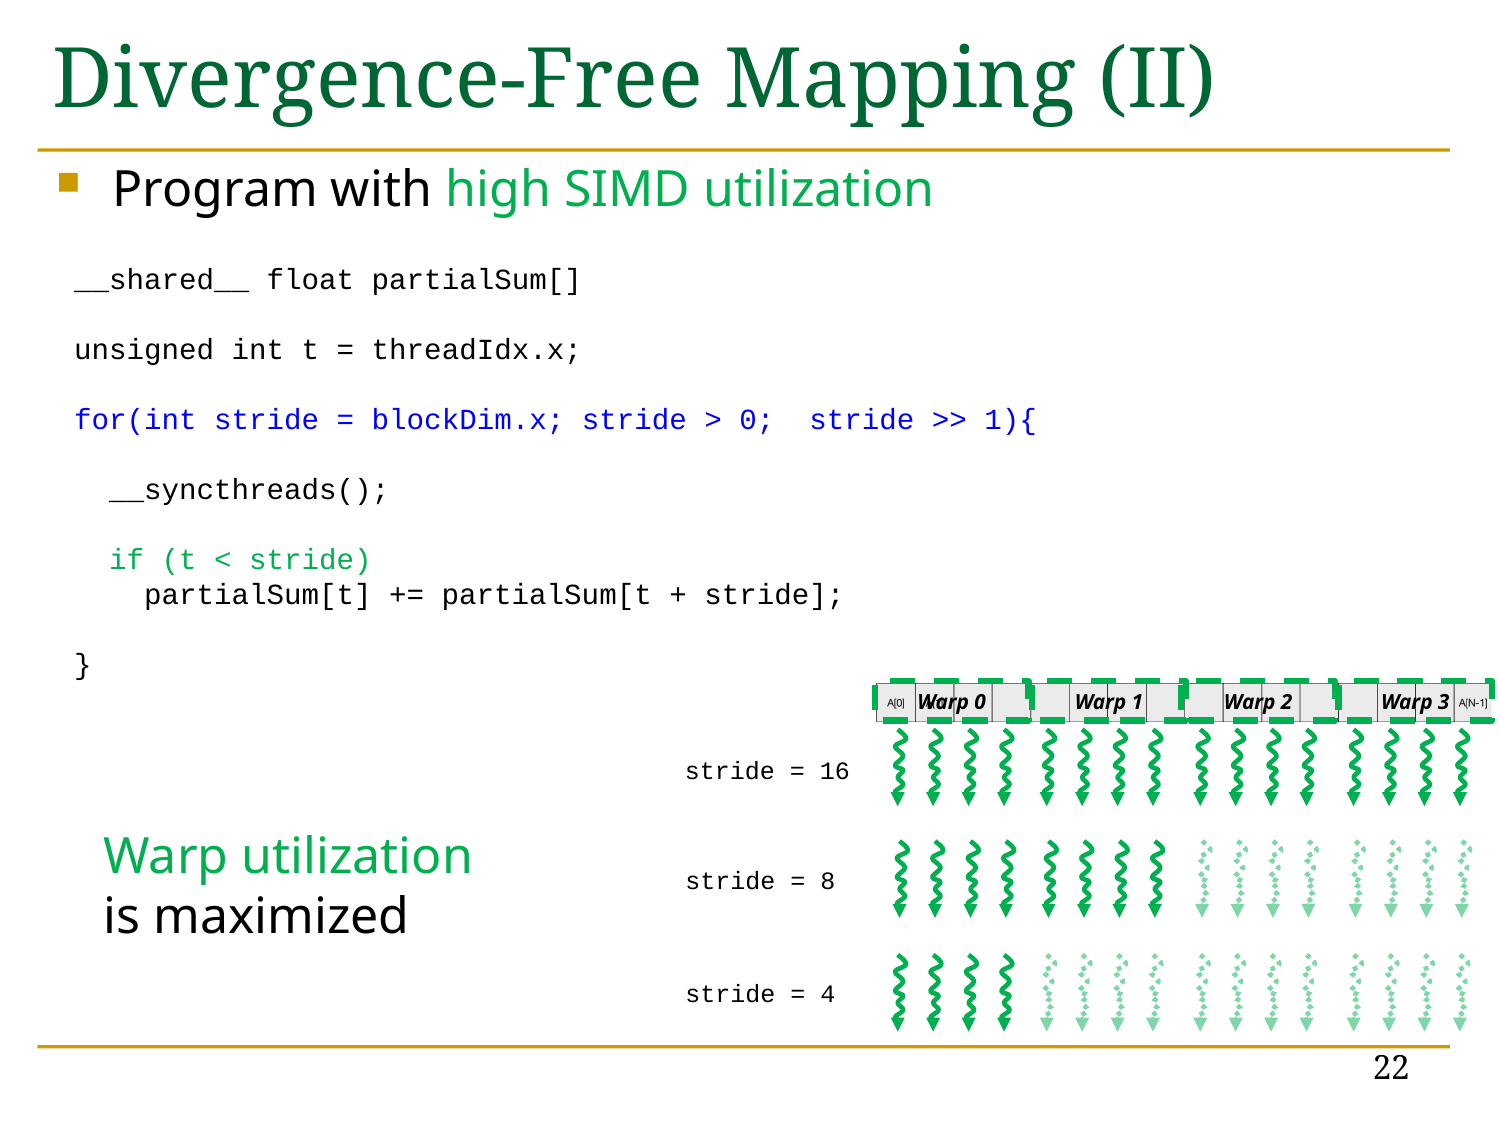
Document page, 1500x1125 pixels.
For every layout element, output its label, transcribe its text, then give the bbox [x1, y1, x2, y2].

title Divergence-Free Mapping (II) [37, 0, 1451, 150]
text_box [893, 954, 907, 1032]
text_box [1150, 841, 1164, 918]
text_box stride = 8 [670, 856, 851, 902]
text_box [1079, 841, 1093, 918]
slide_number 22 [1074, 1023, 1426, 1100]
text_box stride = 4 [670, 970, 851, 1016]
text_box [1043, 841, 1057, 918]
text_box [1301, 954, 1316, 1032]
text_box Warp utilization is maximized [88, 815, 501, 951]
picture [875, 682, 1492, 722]
text_box [999, 954, 1013, 1032]
list Program with high SIMD utilization [41, 148, 1448, 1047]
text_box [1148, 954, 1162, 1032]
text_box [1384, 954, 1398, 1032]
text_box [930, 841, 944, 918]
text_box [1232, 841, 1246, 918]
text_box [928, 954, 942, 1032]
text_box [1457, 841, 1471, 918]
text_box [1114, 841, 1128, 918]
text_box [965, 841, 979, 918]
text_box [1350, 841, 1364, 918]
text_box [1001, 841, 1015, 918]
text_box [1195, 954, 1209, 1032]
text_box [1197, 841, 1211, 918]
text_box [1348, 954, 1363, 1032]
text_box stride = 16 [670, 747, 865, 792]
text_box [894, 841, 908, 918]
text_box [1386, 841, 1400, 918]
text_box [1042, 954, 1056, 1032]
text_box [1421, 841, 1435, 918]
text_box [1112, 954, 1127, 1032]
text_box [964, 954, 978, 1032]
text_box [1268, 841, 1282, 918]
text_box [1077, 954, 1091, 1032]
text_box [1303, 841, 1317, 918]
text_box __shared__ float partialSum[] unsigned int t = threadIdx.x; for(int stride = blockDim.x; stride > 0; stride >> 1){ __syncthreads(); if (t < stride) partialSum[t] += partialSum[t + stride]; } [59, 253, 1365, 688]
text_box [1455, 954, 1469, 1032]
text_box [1419, 954, 1433, 1032]
text_box [1231, 954, 1245, 1032]
text_box [1266, 954, 1280, 1032]
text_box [894, 729, 1469, 807]
